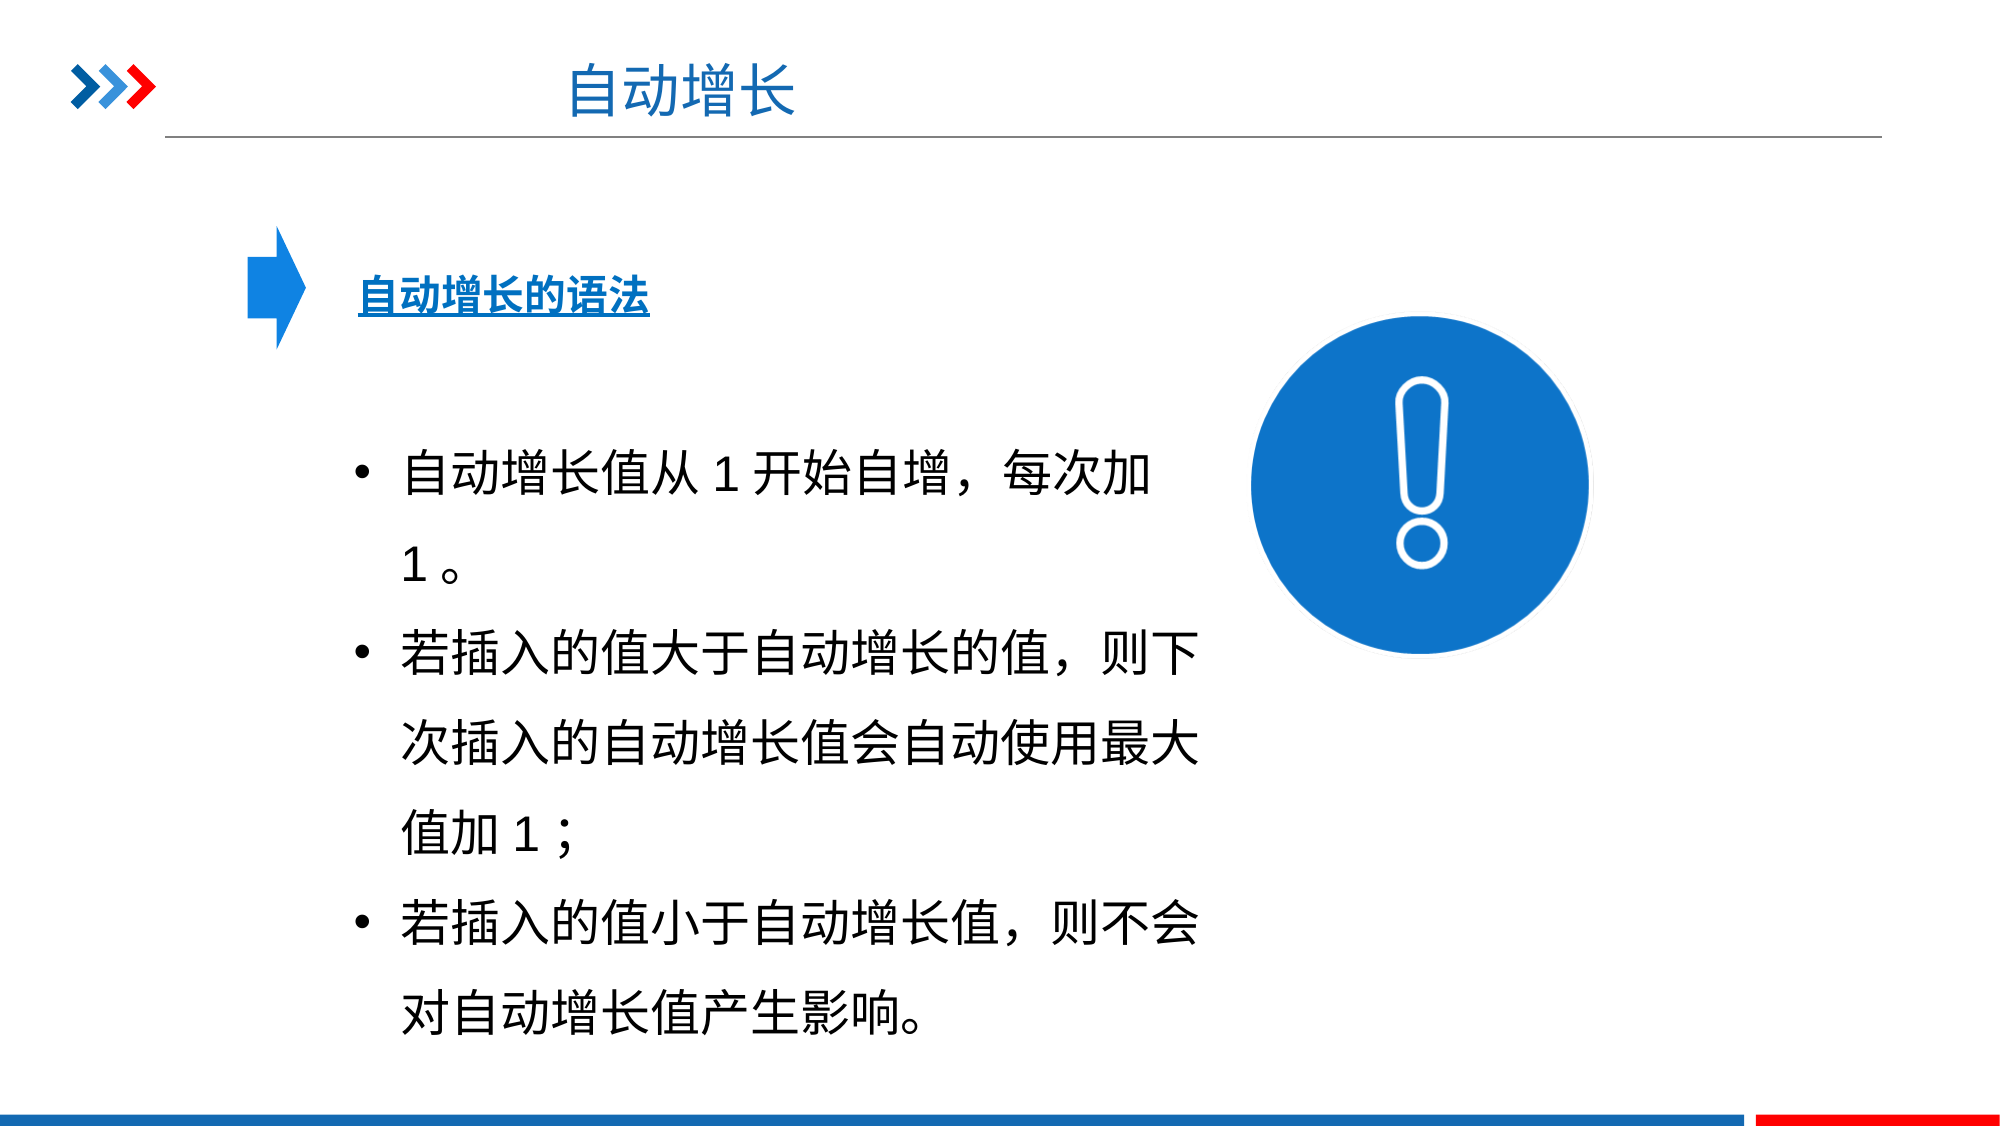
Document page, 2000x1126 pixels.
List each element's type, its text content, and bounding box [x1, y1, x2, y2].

text_box [247, 226, 306, 350]
text_box 自动增长的语法 [342, 261, 665, 326]
picture [1245, 281, 1692, 703]
title 自动增长 [521, 25, 1296, 153]
text_box 自动增长值从1开始自增，每次加1。 若插入的值大于自动增长的值，则下次插入的自动增长值会自动使用最大值加1； 若插入的值小于自动增长值，则不会对自动增长值产生影响。 [338, 403, 1261, 1049]
